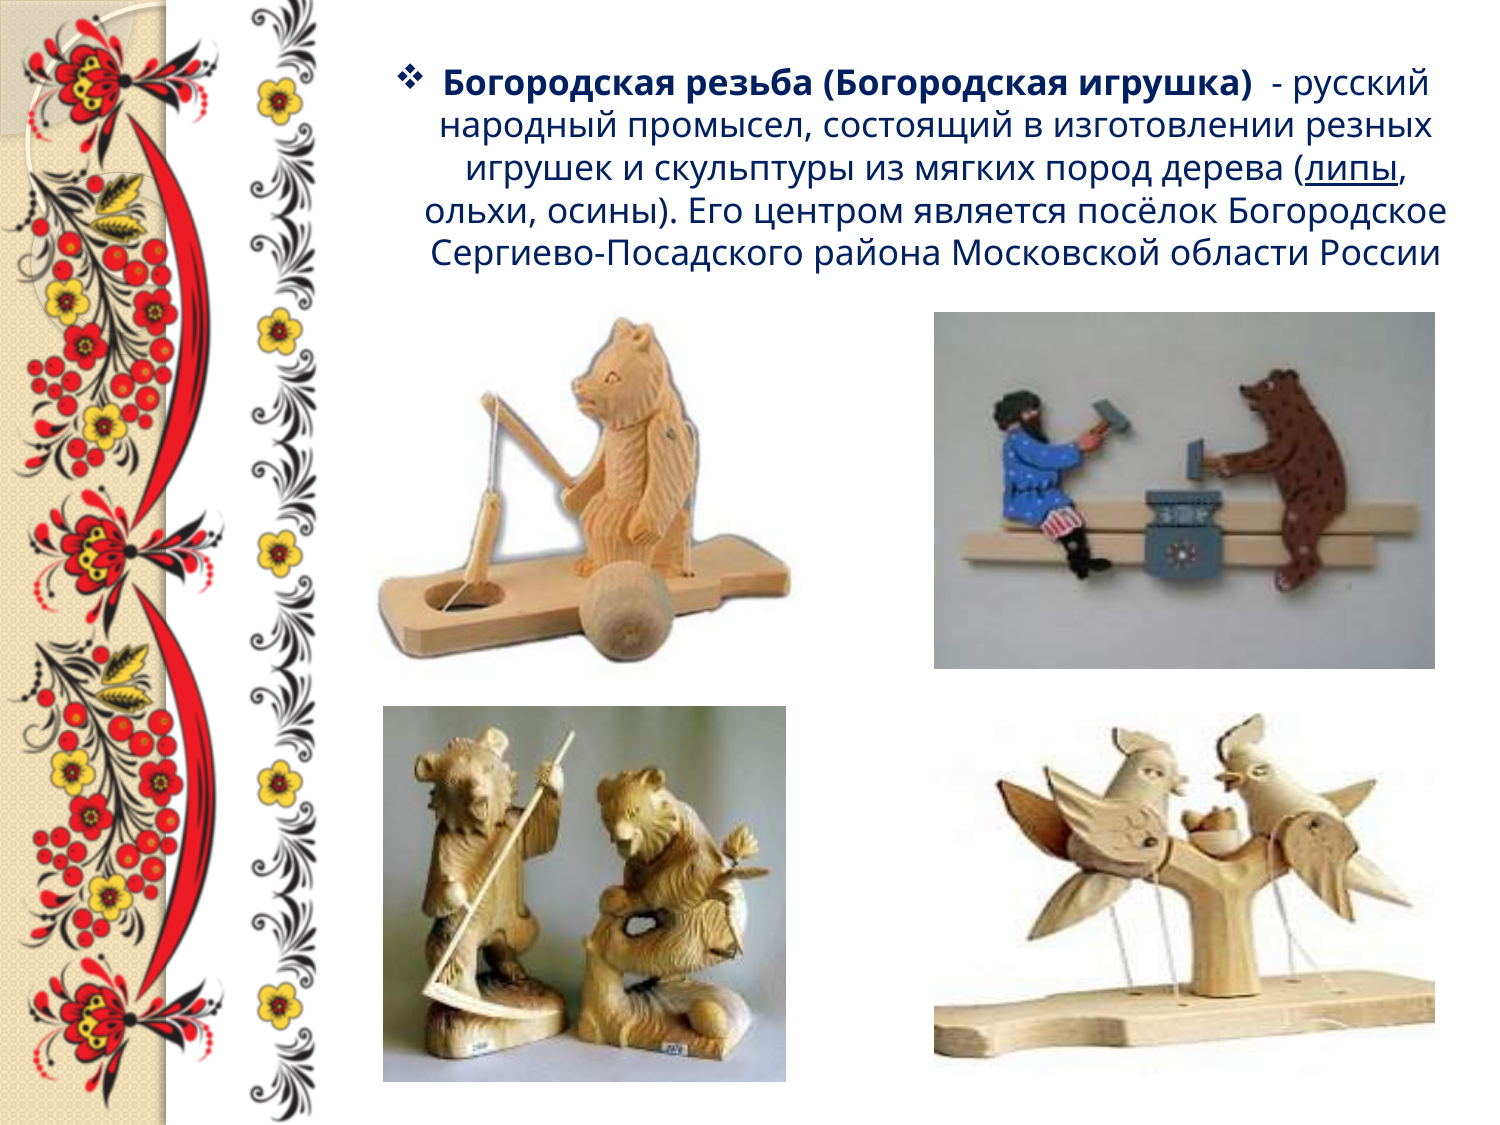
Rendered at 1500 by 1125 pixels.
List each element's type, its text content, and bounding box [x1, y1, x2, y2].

picture [349, 295, 820, 686]
picture [0, 0, 320, 1125]
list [382, 705, 787, 1082]
picture [934, 712, 1435, 1076]
picture [934, 312, 1435, 670]
title Богородская резьба (Богородская игрушка) - русский народный промысел, состоящий в изготовлении резных игрушек и скульптуры из мягких пород дерева (липы, ольхи, осины). Его центром является посёлок Богородское Сергиево-Посадского района Московской области России [362, 45, 1466, 288]
